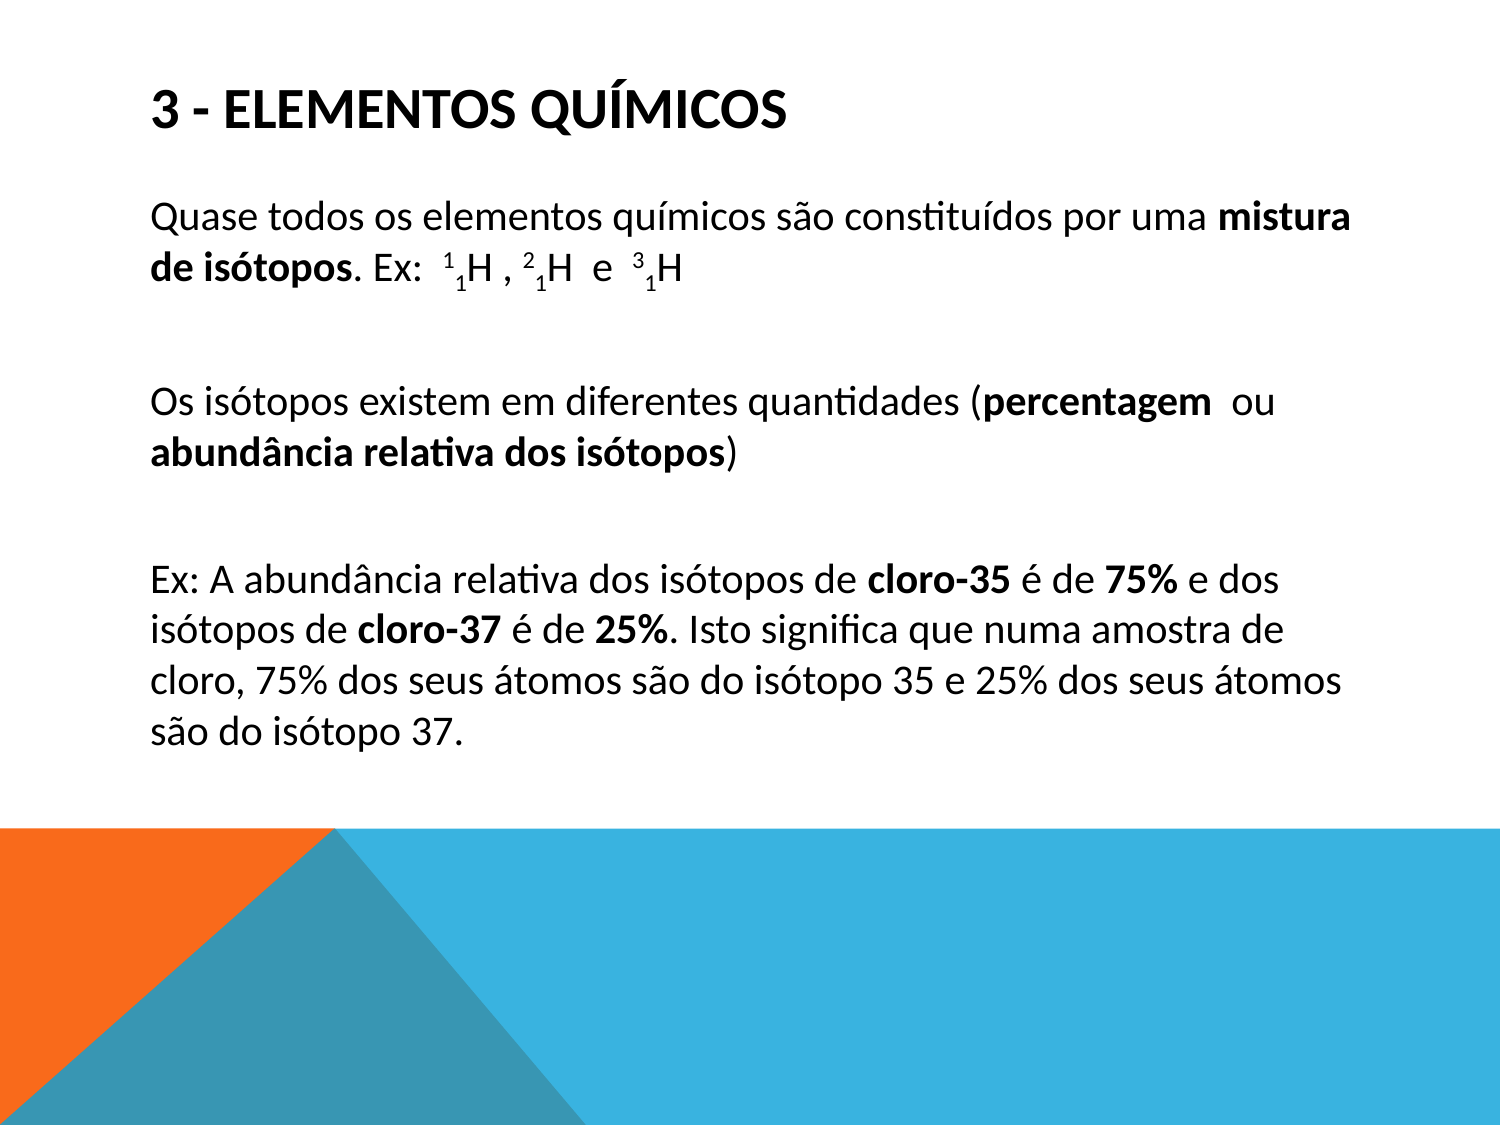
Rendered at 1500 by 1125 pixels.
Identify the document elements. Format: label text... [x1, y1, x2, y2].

title 3 - Elementos químicos [135, 60, 1369, 150]
list Quase todos os elementos químicos são constituídos por uma mistura de isótopos. Ex: 11H , 21H e 31H Os isótopos existem em diferentes quantidades (percentagem ou abundância relativa dos isótopos) Ex: A abundância relativa dos isótopos de cloro-35 é de 75% e dos isótopos de cloro-37 é de 25%. Isto significa que numa amostra de cloro, 75% dos seus átomos são do isótopo 35 e 25% dos seus átomos são do isótopo 37. [135, 180, 1369, 768]
